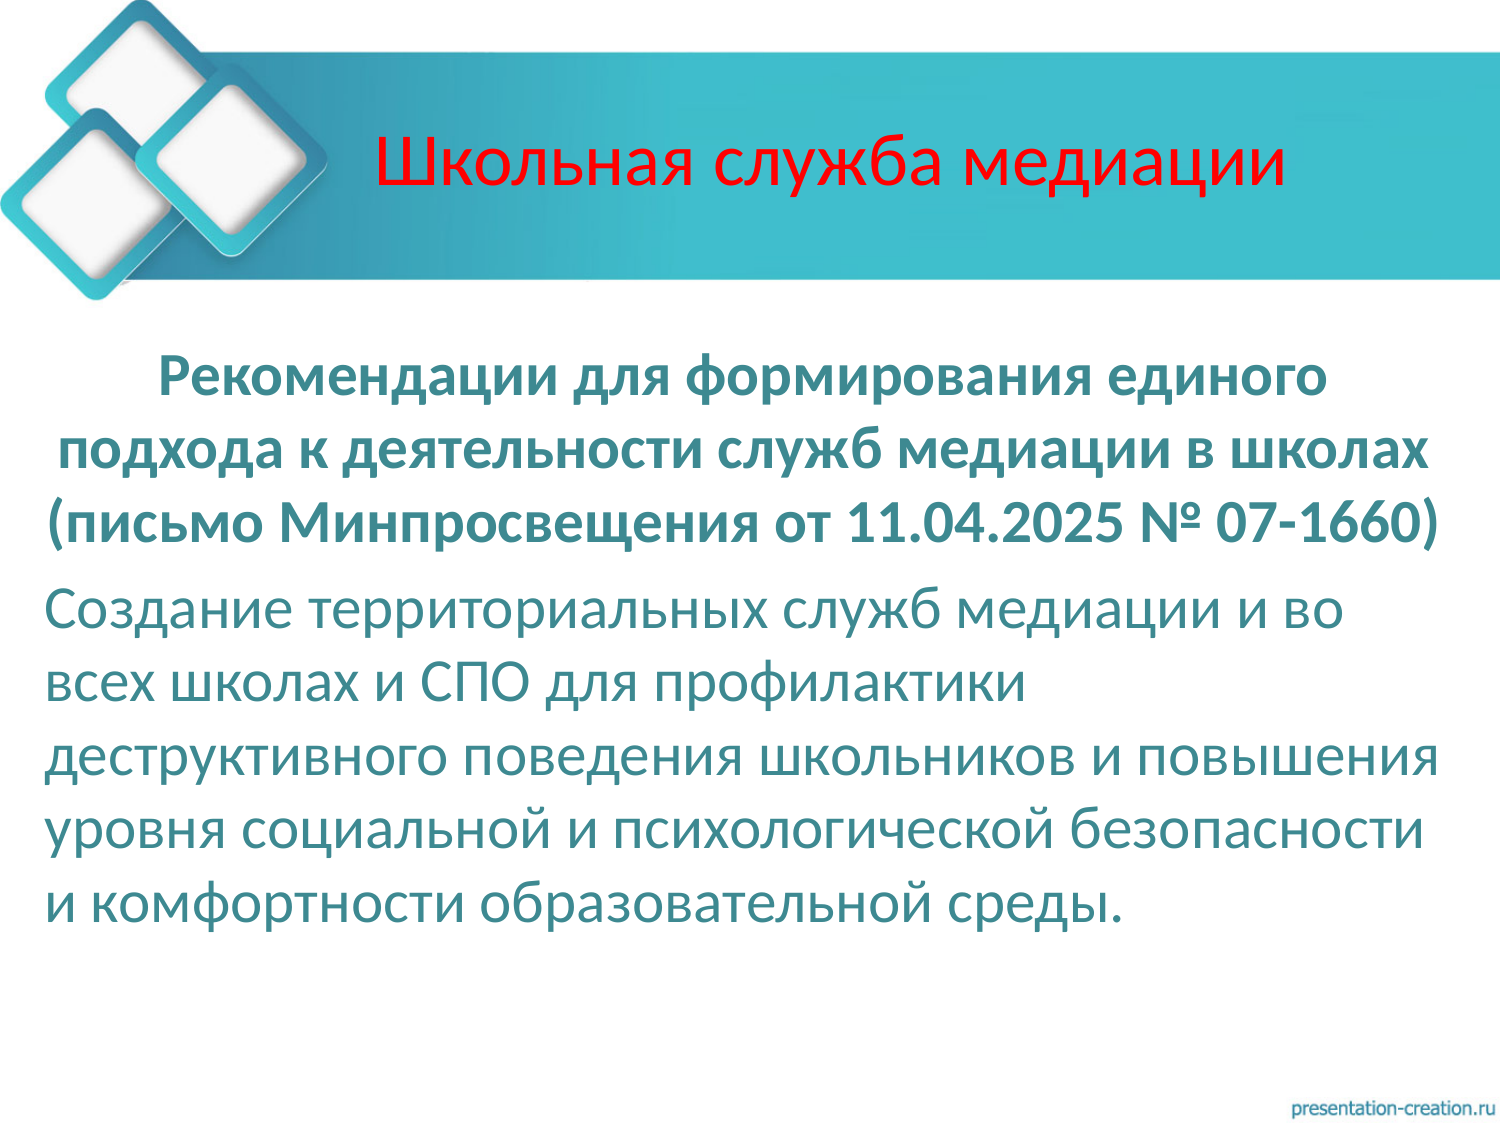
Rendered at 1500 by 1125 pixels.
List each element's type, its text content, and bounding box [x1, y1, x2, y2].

list Рекомендации для формирования единого подхода к деятельности служб медиации в школах (письмо Минпросвещения от 11.04.2025 № 07-1660) Создание территориальных служб медиации и во всех школах и СПО для профилактики деструктивного поведения школьников и повышения уровня социальной и психологической безопасности и комфортности образовательной среды. [29, 326, 1459, 1035]
picture [0, 0, 1500, 1125]
title Школьная служба медиации [29, 43, 1447, 268]
